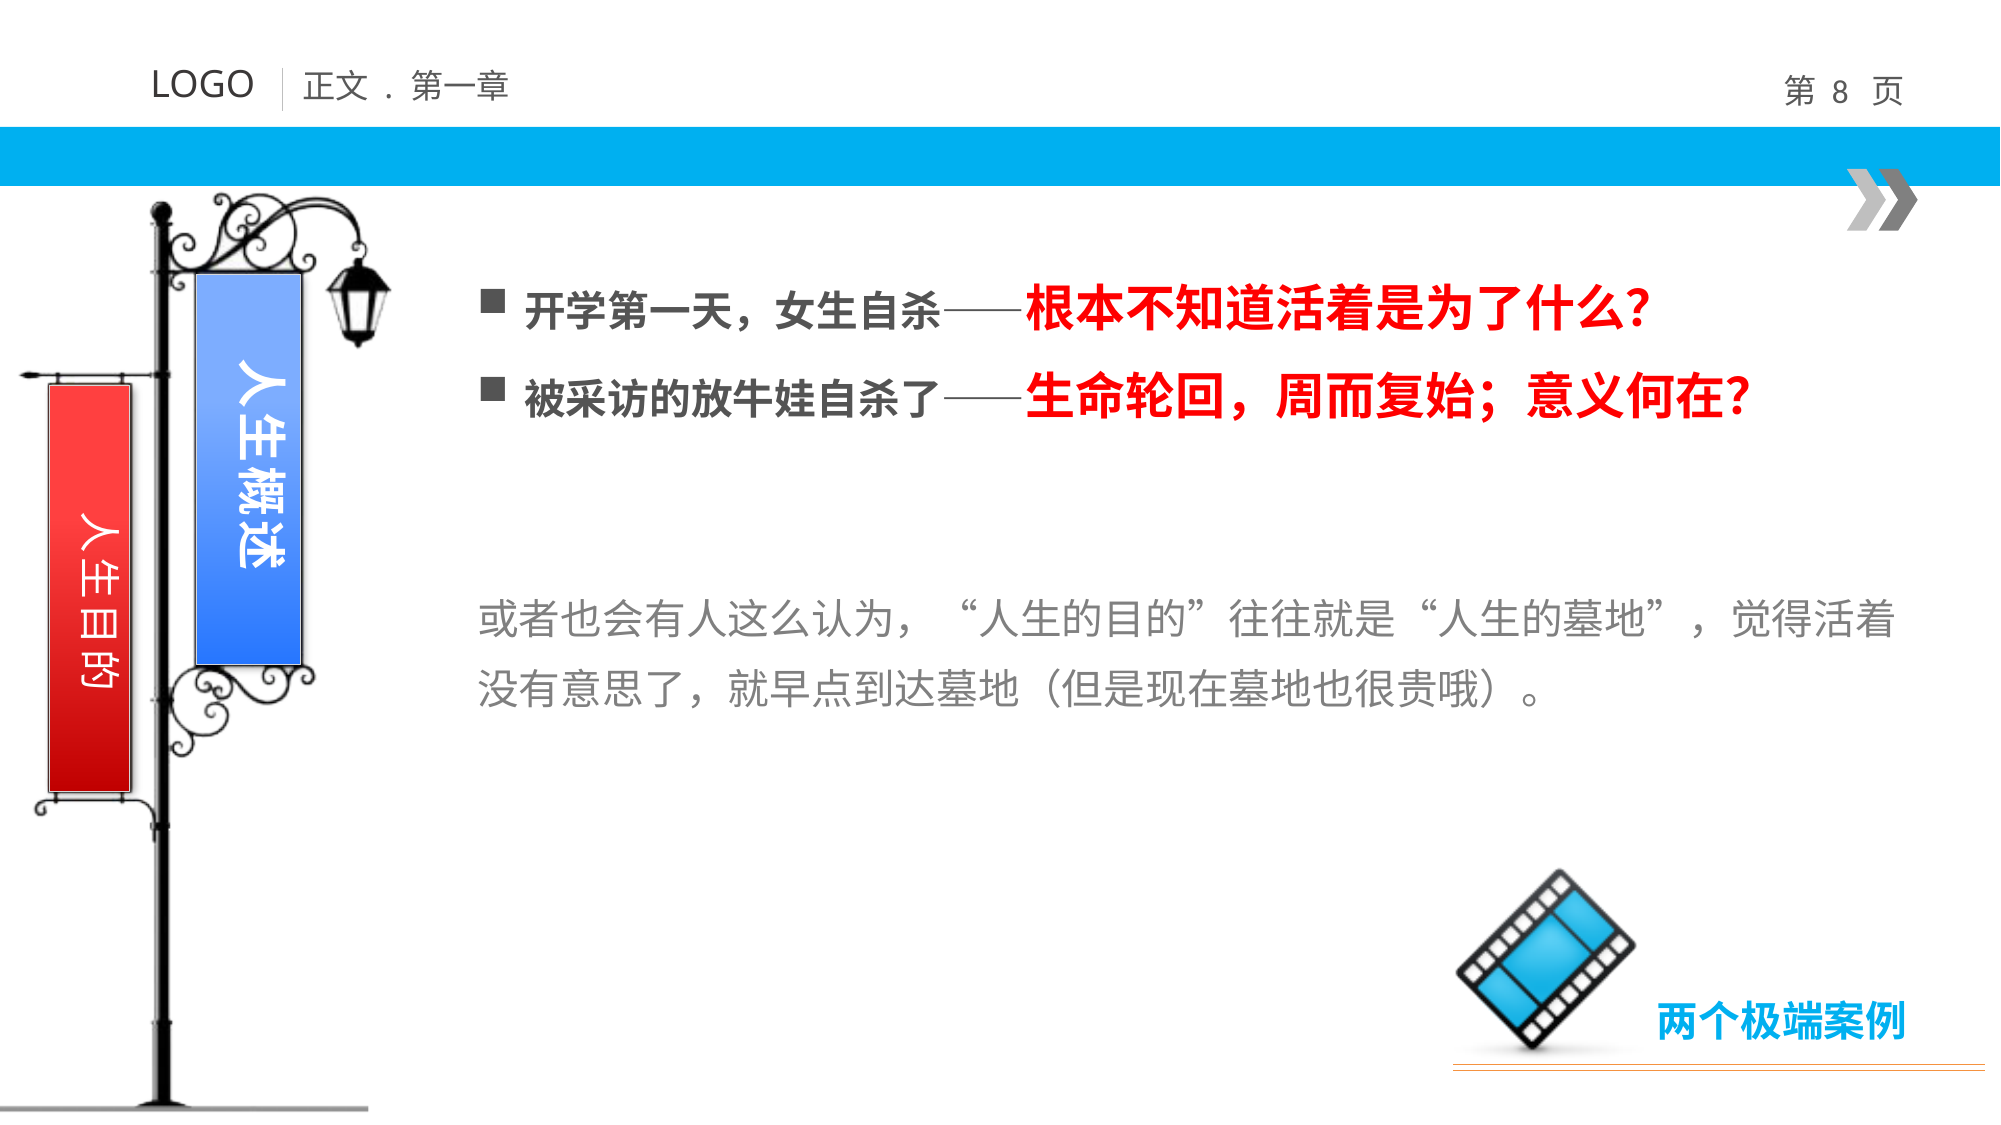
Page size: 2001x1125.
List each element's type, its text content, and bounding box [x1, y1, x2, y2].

text_box 或者也会有人这么认为，“人生的目的”往往就是“人生的墓地”，觉得活着没有意思了，就早点到达墓地（但是现在墓地也很贵哦）。 [462, 565, 1918, 721]
text_box 开学第一天，女生自杀——根本不知道活着是为了什么？ 被采访的放牛娃自杀了——生命轮回，周而复始；意义何在？ [462, 250, 1918, 432]
picture [1409, 843, 1677, 1111]
text_box 两个极端案例 [1677, 962, 1950, 1053]
picture [0, 187, 413, 1125]
text_box 人生目的 [52, 404, 134, 799]
